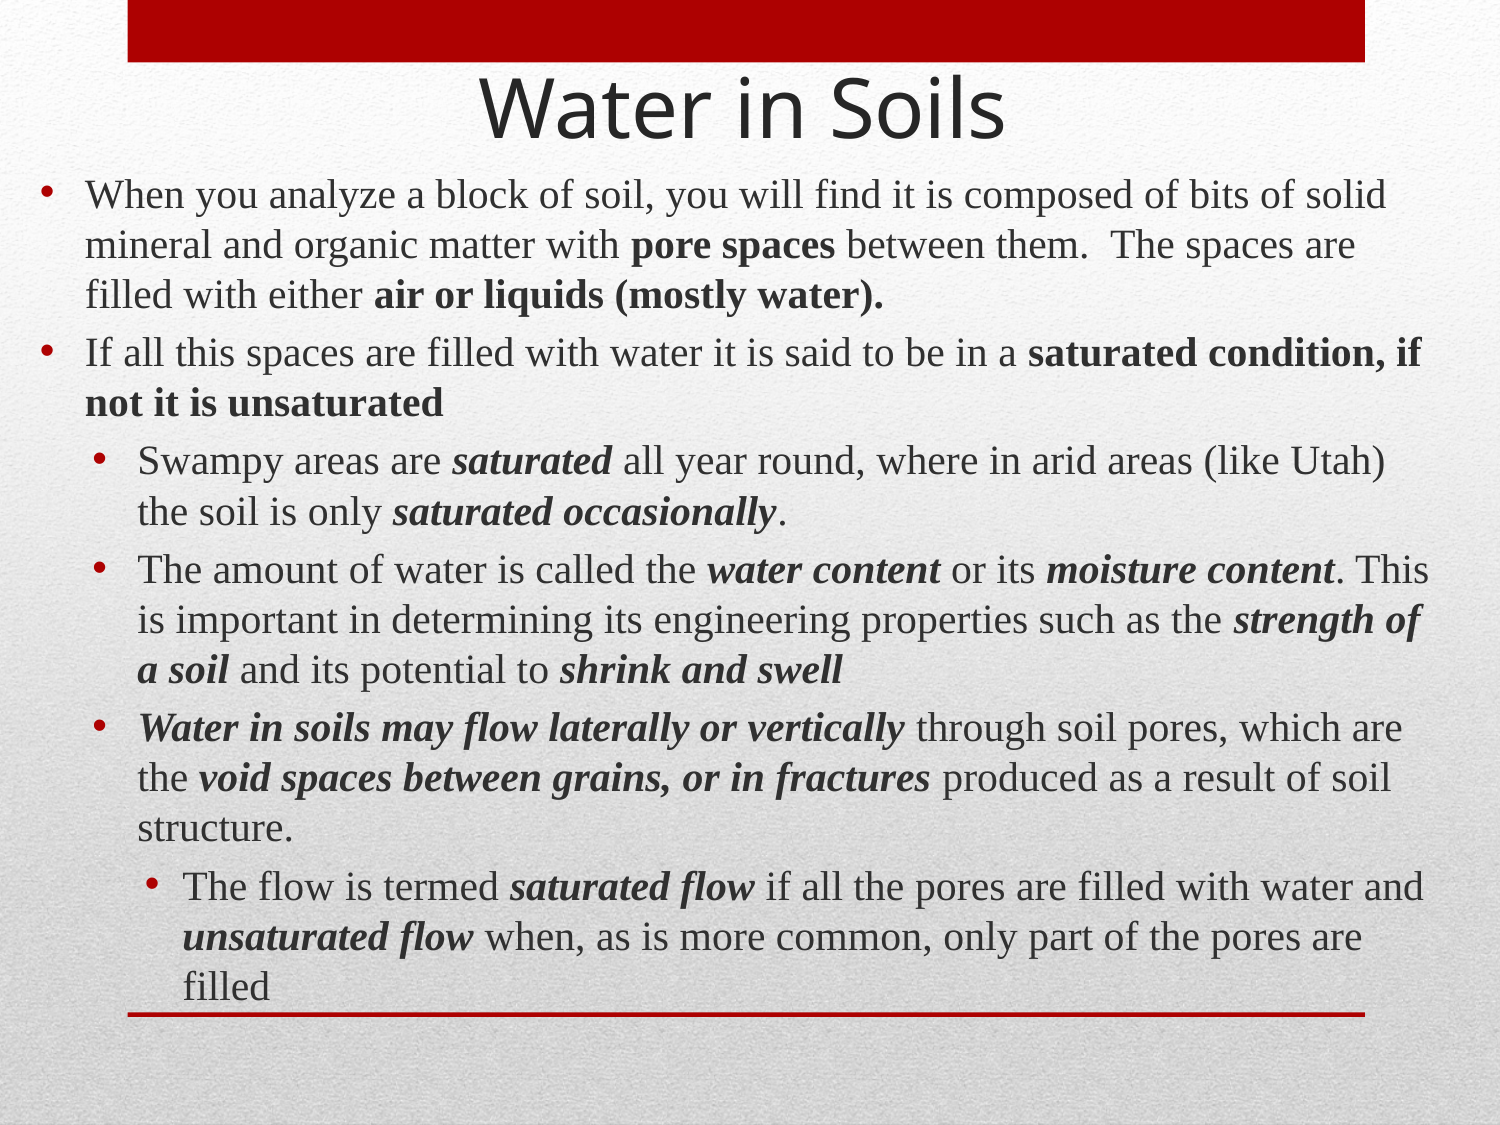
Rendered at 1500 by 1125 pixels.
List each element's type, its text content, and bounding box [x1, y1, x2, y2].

list When you analyze a block of soil, you will find it is composed of bits of solid mineral and organic matter with pore spaces between them. The spaces are filled with either air or liquids (mostly water). If all this spaces are filled with water it is said to be in a saturated condition, if not it is unsaturated Swampy areas are saturated all year round, where in arid areas (like Utah) the soil is only saturated occasionally. The amount of water is called the water content or its moisture content. This is important in determining its engineering properties such as the strength of a soil and its potential to shrink and swell Water in soils may flow laterally or vertically through soil pores, which are the void spaces between grains, or in fractures produced as a result of soil structure. The flow is termed saturated flow if all the pores are filled with water and unsaturated flow when, as is more common, only part of the pores are filled [24, 162, 1463, 1013]
title Water in Soils [174, 24, 1313, 162]
